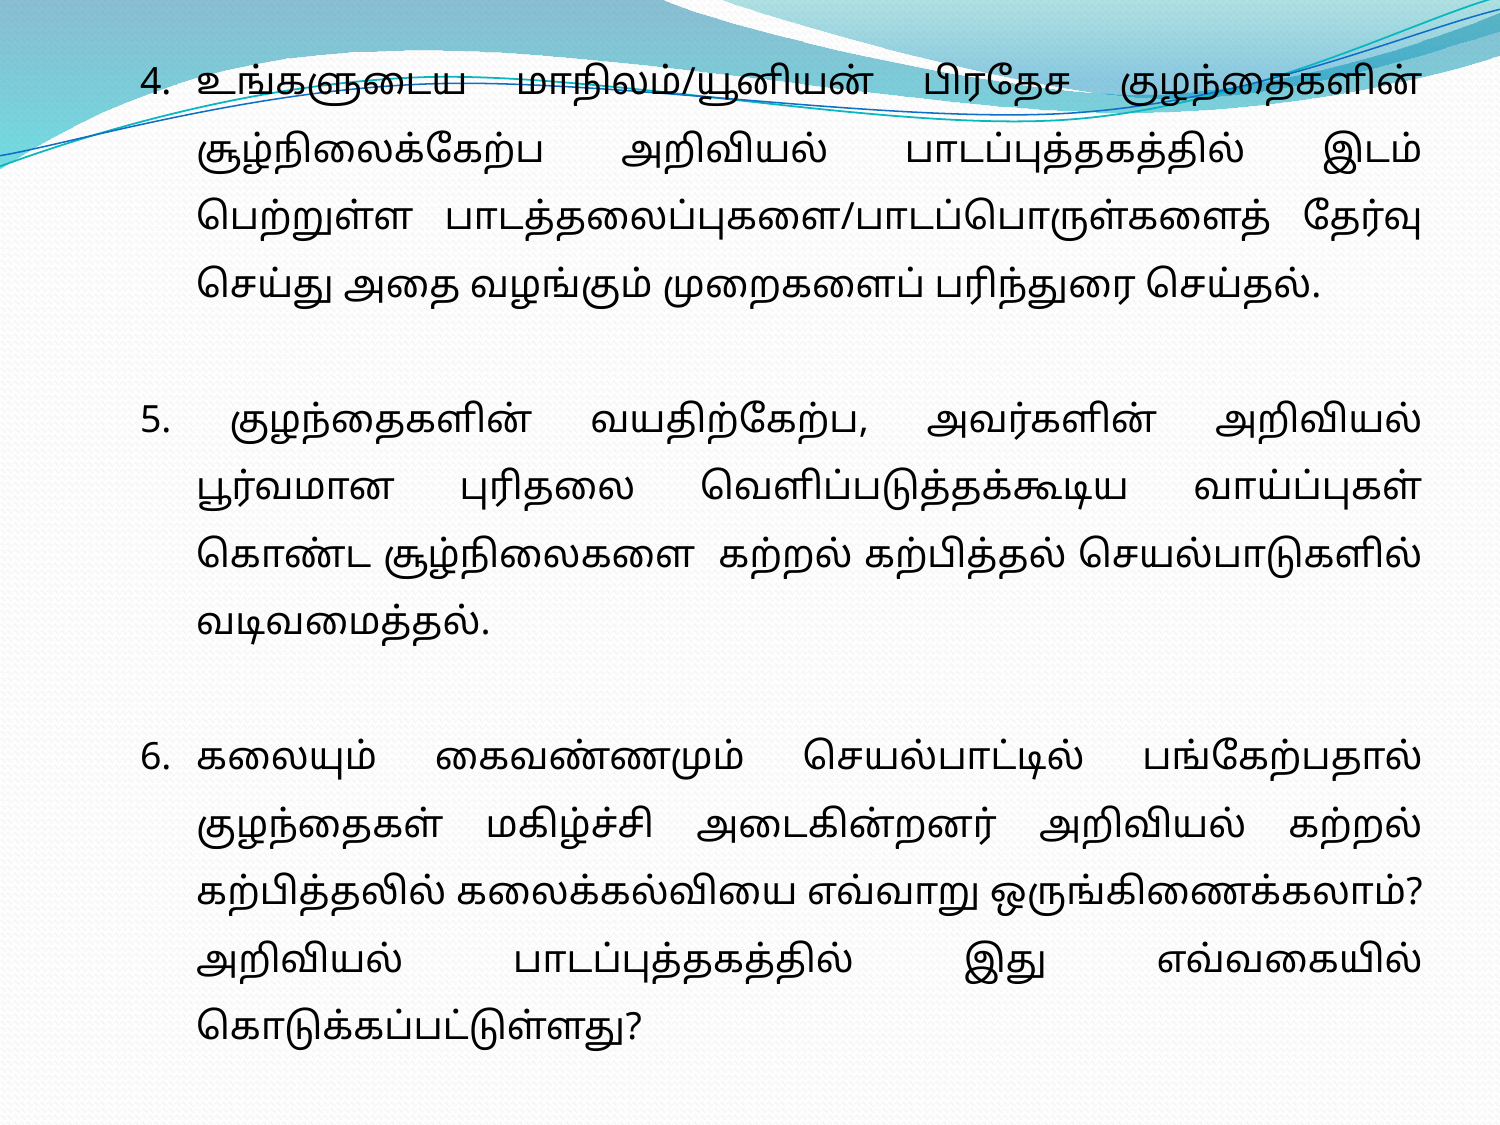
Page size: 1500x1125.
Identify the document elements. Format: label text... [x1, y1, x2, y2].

text_box 4. உங்களுடைய மாநிலம்/யூனியன் பிரதேச குழந்தைகளின் சூழ்நிலைக்கேற்ப அறிவியல் பாடப்புத்தகத்தில் இடம் பெற்றுள்ள பாடத்தலைப்புகளை/பாடப்பொருள்களைத் தேர்வு செய்து அதை வழங்கும் முறைகளைப் பரிந்துரை செய்தல். 5. குழந்தைகளின் வயதிற்கேற்ப, அவர்களின் அறிவியல் பூர்வமான புரிதலை வெளிப்படுத்தக்கூடிய வாய்ப்புகள் கொண்ட சூழ்நிலைகளை கற்றல் கற்பித்தல் செயல்பாடுகளில் வடிவமைத்தல். கலையும் கைவண்ணமும் செயல்பாட்டில் பங்கேற்பதால் குழந்தைகள் மகிழ்ச்சி அடைகின்றனர் அறிவியல் கற்றல் கற்பித்தலில் கலைக்கல்வியை எவ்வாறு ஒருங்கிணைக்கலாம்? அறிவியல் பாடப்புத்தகத்தில் இது எவ்வகையில் கொடுக்கப்பட்டுள்ளது? [125, 0, 1438, 1055]
